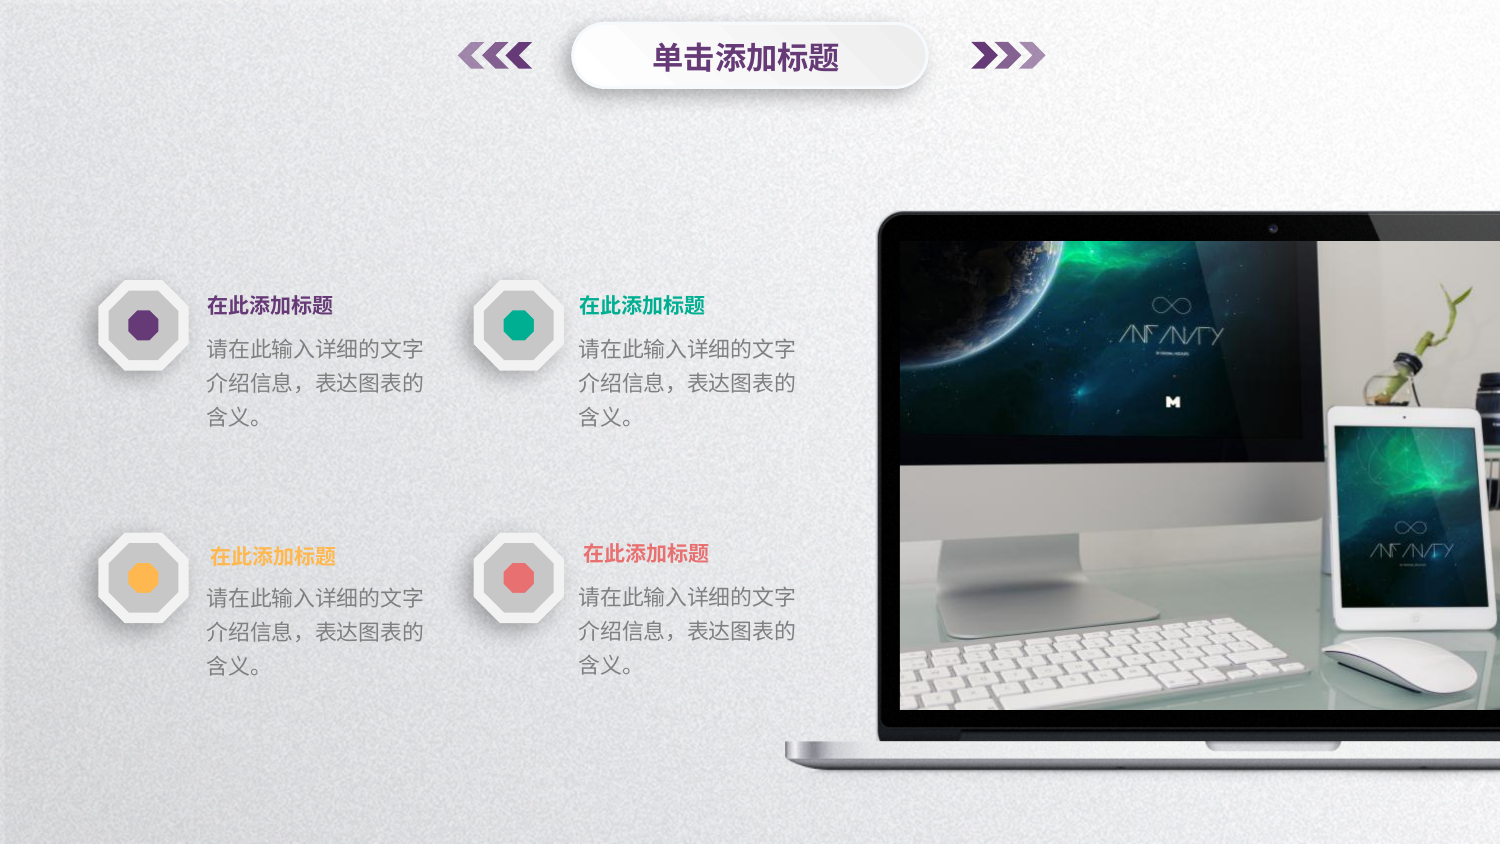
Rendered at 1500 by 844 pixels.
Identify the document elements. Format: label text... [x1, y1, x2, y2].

text_box 单击添加标题 [617, 34, 876, 81]
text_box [563, 533, 821, 687]
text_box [457, 41, 533, 69]
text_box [191, 535, 449, 688]
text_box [563, 285, 821, 439]
text_box [571, 22, 929, 89]
picture [0, 0, 1500, 844]
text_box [191, 285, 449, 439]
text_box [98, 280, 189, 371]
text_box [473, 280, 564, 371]
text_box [785, 210, 1500, 799]
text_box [473, 532, 564, 624]
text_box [971, 41, 1046, 69]
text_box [98, 532, 189, 624]
